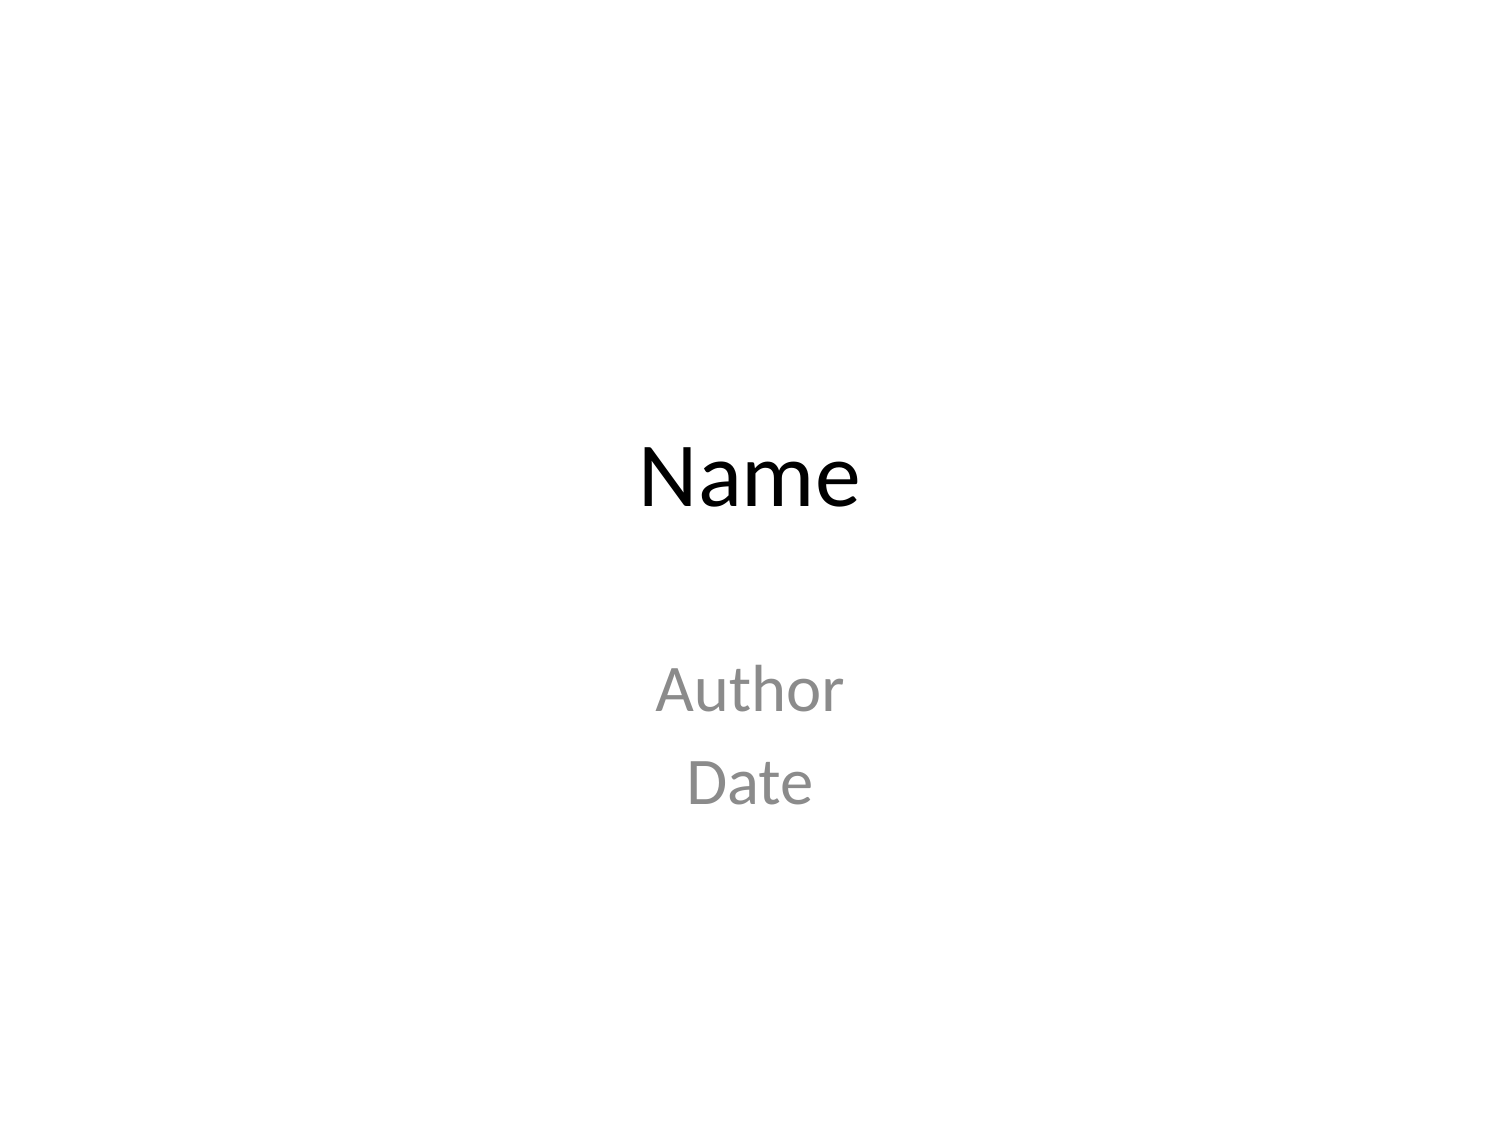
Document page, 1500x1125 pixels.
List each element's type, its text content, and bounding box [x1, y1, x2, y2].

title Name [112, 349, 1388, 591]
subtitle Author Date [225, 637, 1275, 925]
